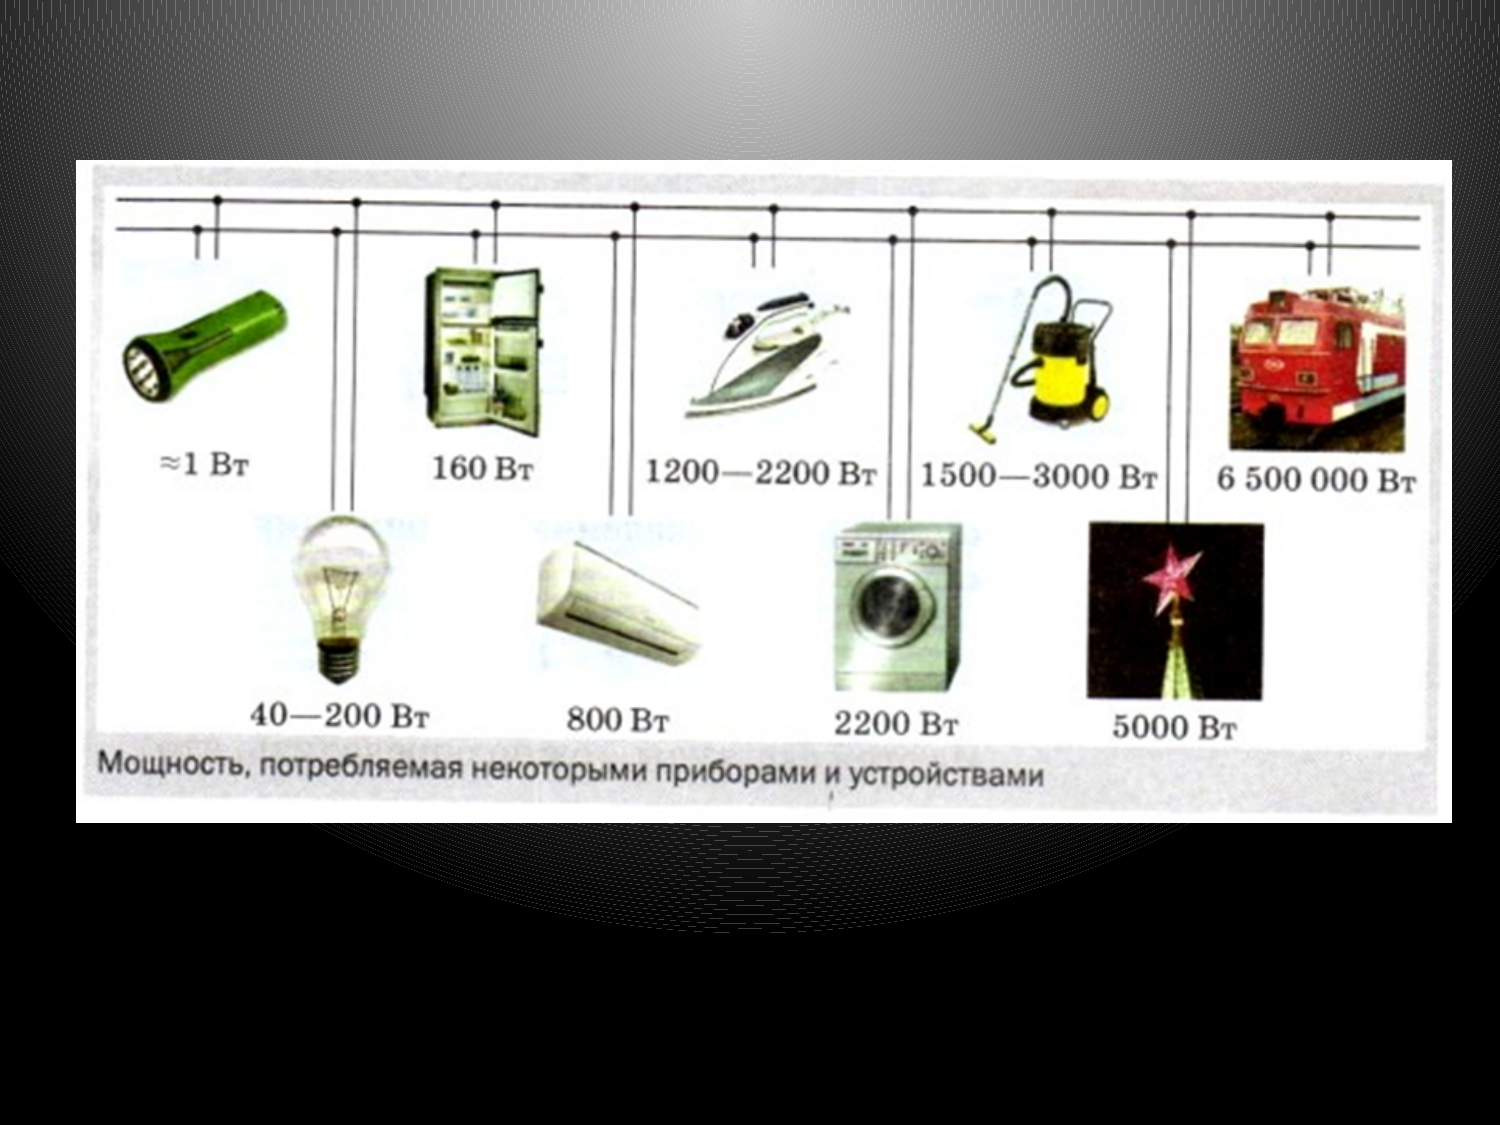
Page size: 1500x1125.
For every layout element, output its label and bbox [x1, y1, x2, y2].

list [76, 160, 1452, 823]
